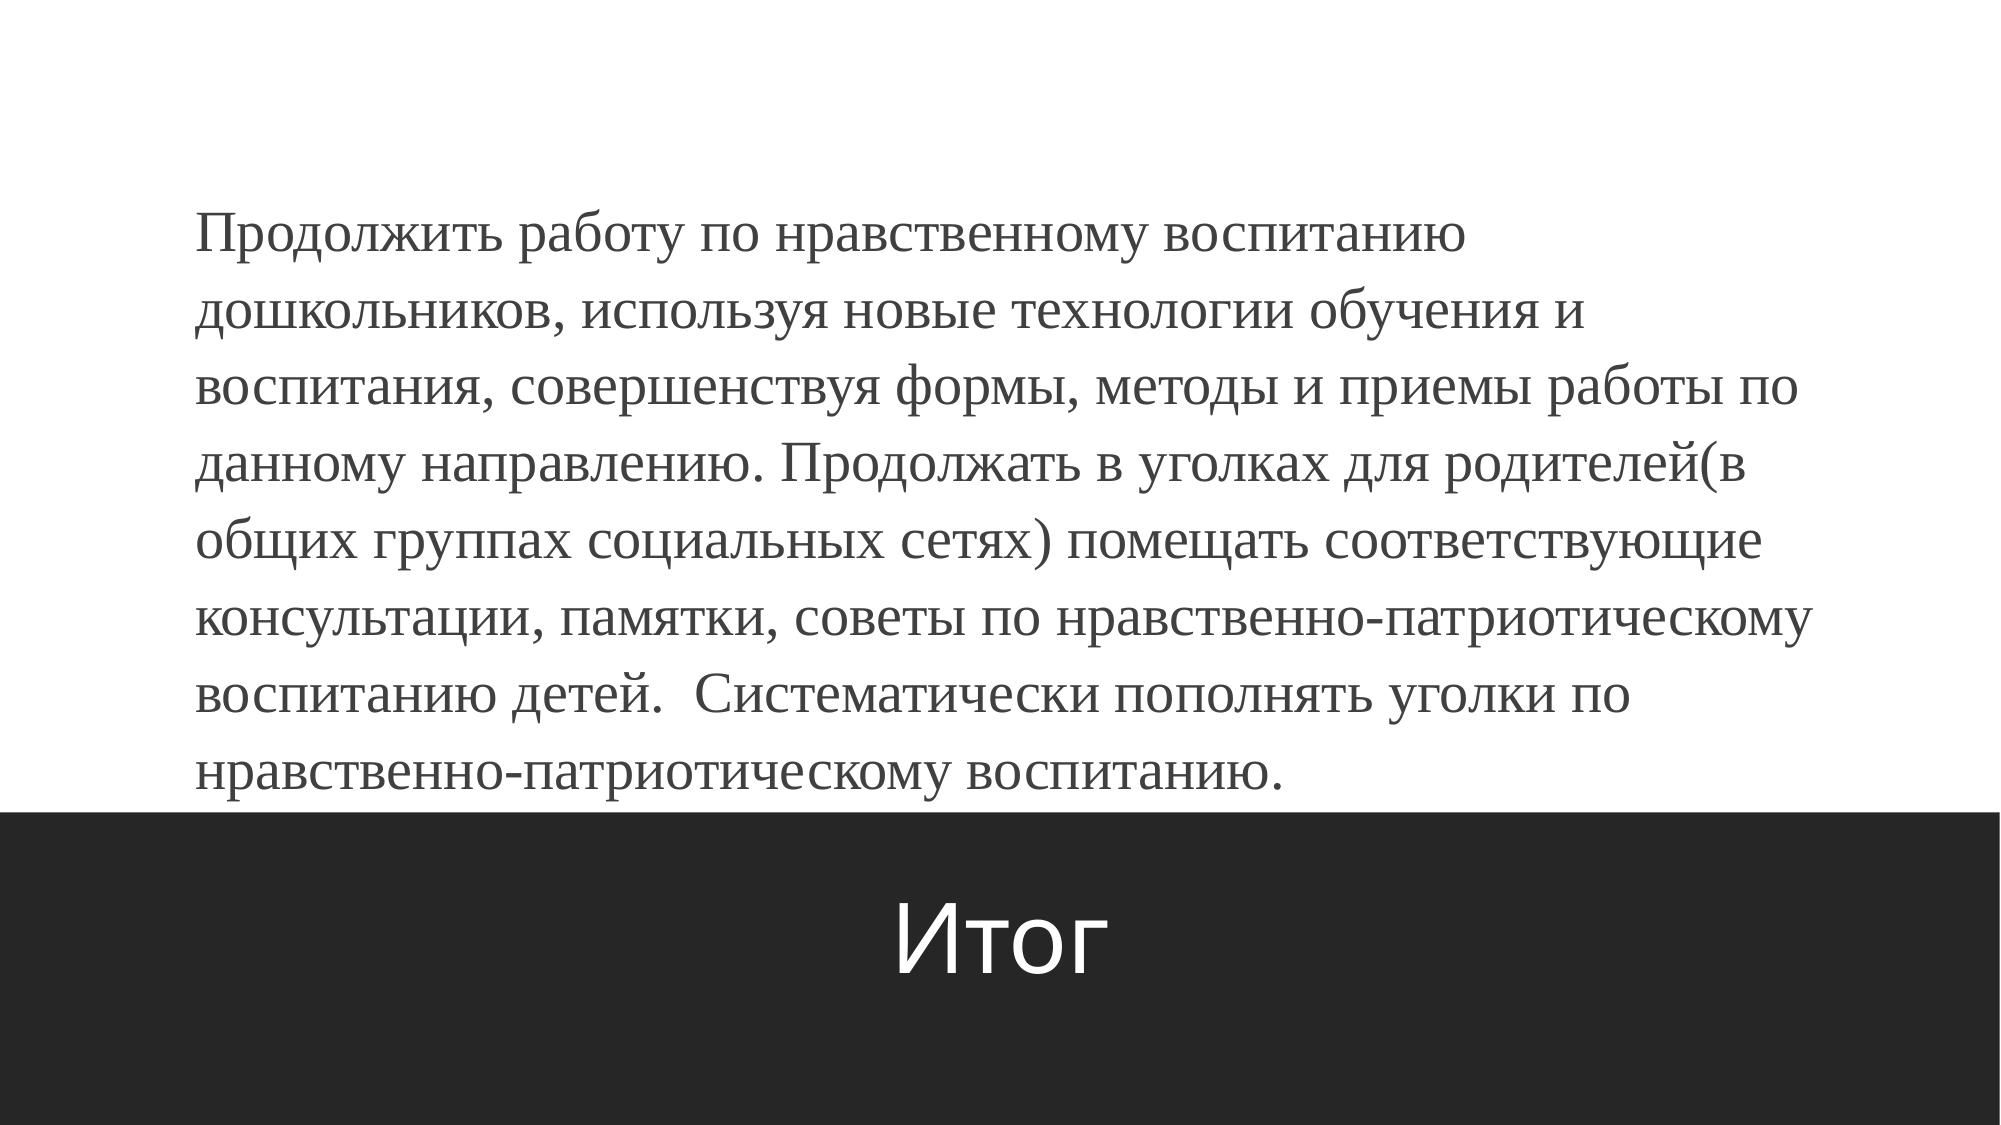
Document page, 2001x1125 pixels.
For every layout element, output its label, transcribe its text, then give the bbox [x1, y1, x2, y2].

text_box [0, 0, 2000, 811]
text_box [0, 811, 2000, 1125]
list Продолжить работу по нравственному воспитанию дошкольников, используя новые технологии обучения и воспитания, совершенствуя формы, методы и приемы работы по данному направлению. Продолжать в уголках для родителей(в общих группах социальных сетях) помещать соответствующие консультации, памятки, советы по нравственно-патриотическому воспитанию детей. Систематически пополнять уголки по нравственно-патриотическому воспитанию. [180, 178, 1825, 748]
title Итог [174, 854, 1825, 1031]
